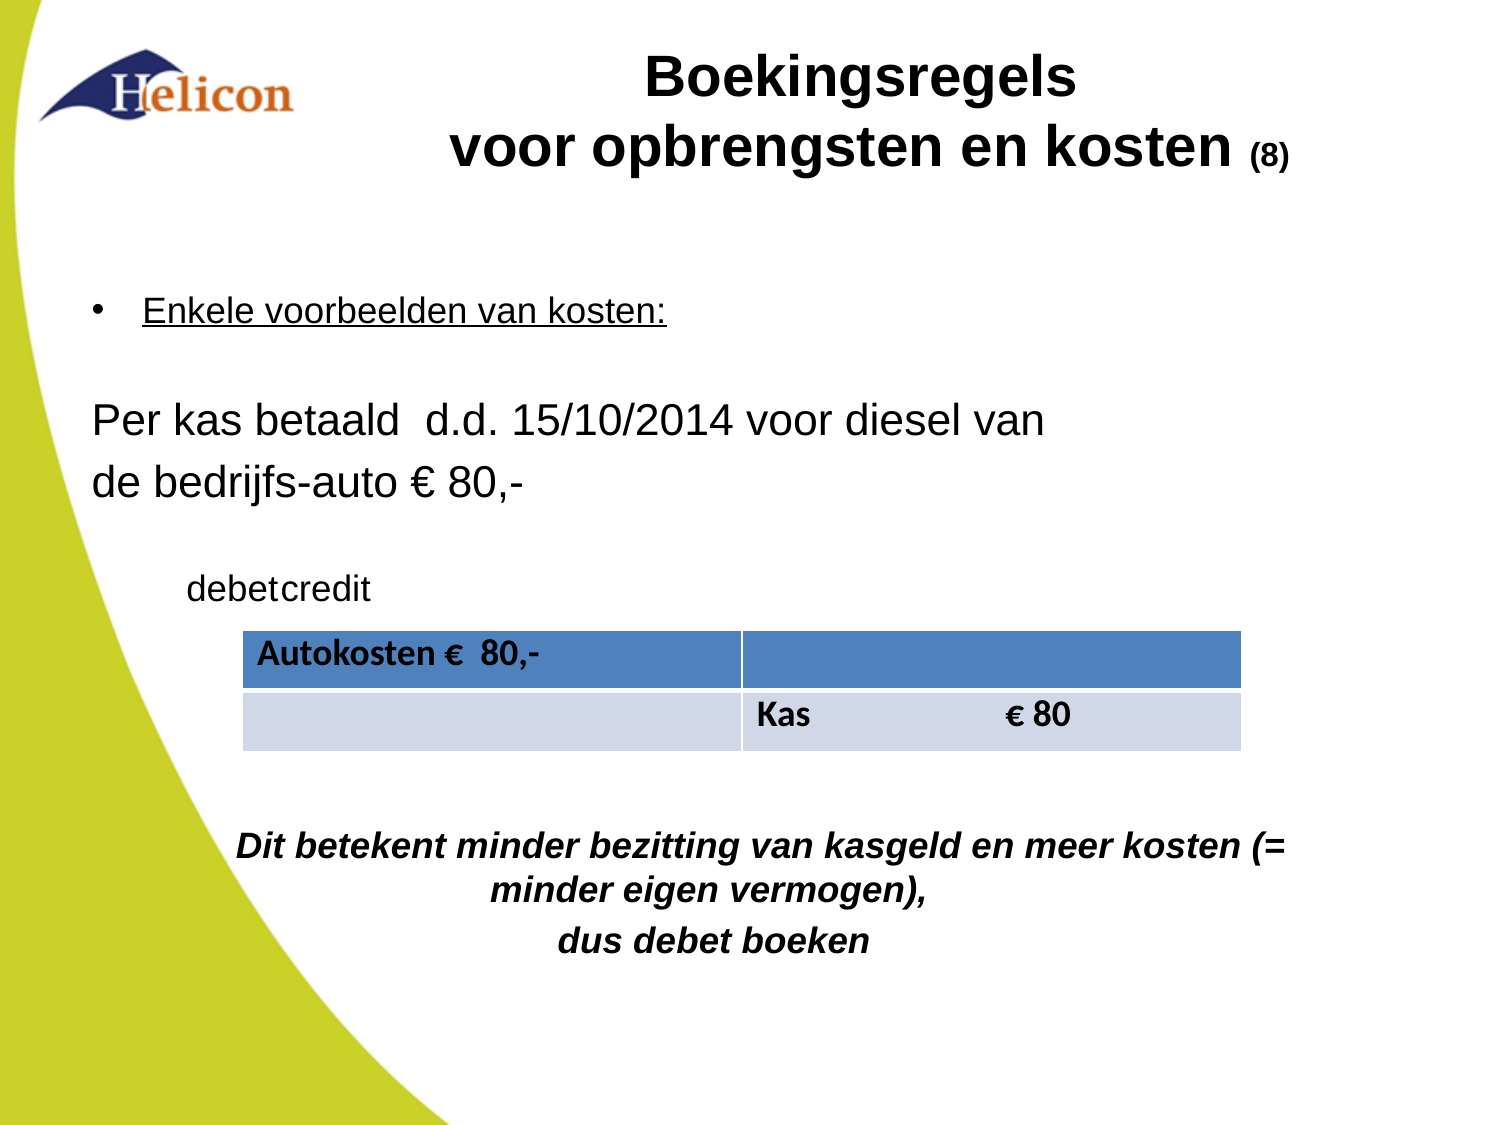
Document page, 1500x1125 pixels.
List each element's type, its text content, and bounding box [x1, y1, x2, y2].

table_cell [243, 693, 741, 751]
title Boekingsregels voor opbrengsten en kosten (8) [324, 54, 1415, 161]
table_header [743, 631, 1241, 688]
table_header Autokosten € 80,- [243, 631, 741, 688]
table_cell Kas € 80 [743, 693, 1241, 751]
list Enkele voorbeelden van kosten: Per kas betaald d.d. 15/10/2014 voor diesel van de bedrijfs-auto € 80,- debet credit Dit betekent minder bezitting van kasgeld en meer kosten (= minder eigen vermogen), dus debet boeken [76, 278, 1352, 976]
picture [0, 0, 1500, 1125]
